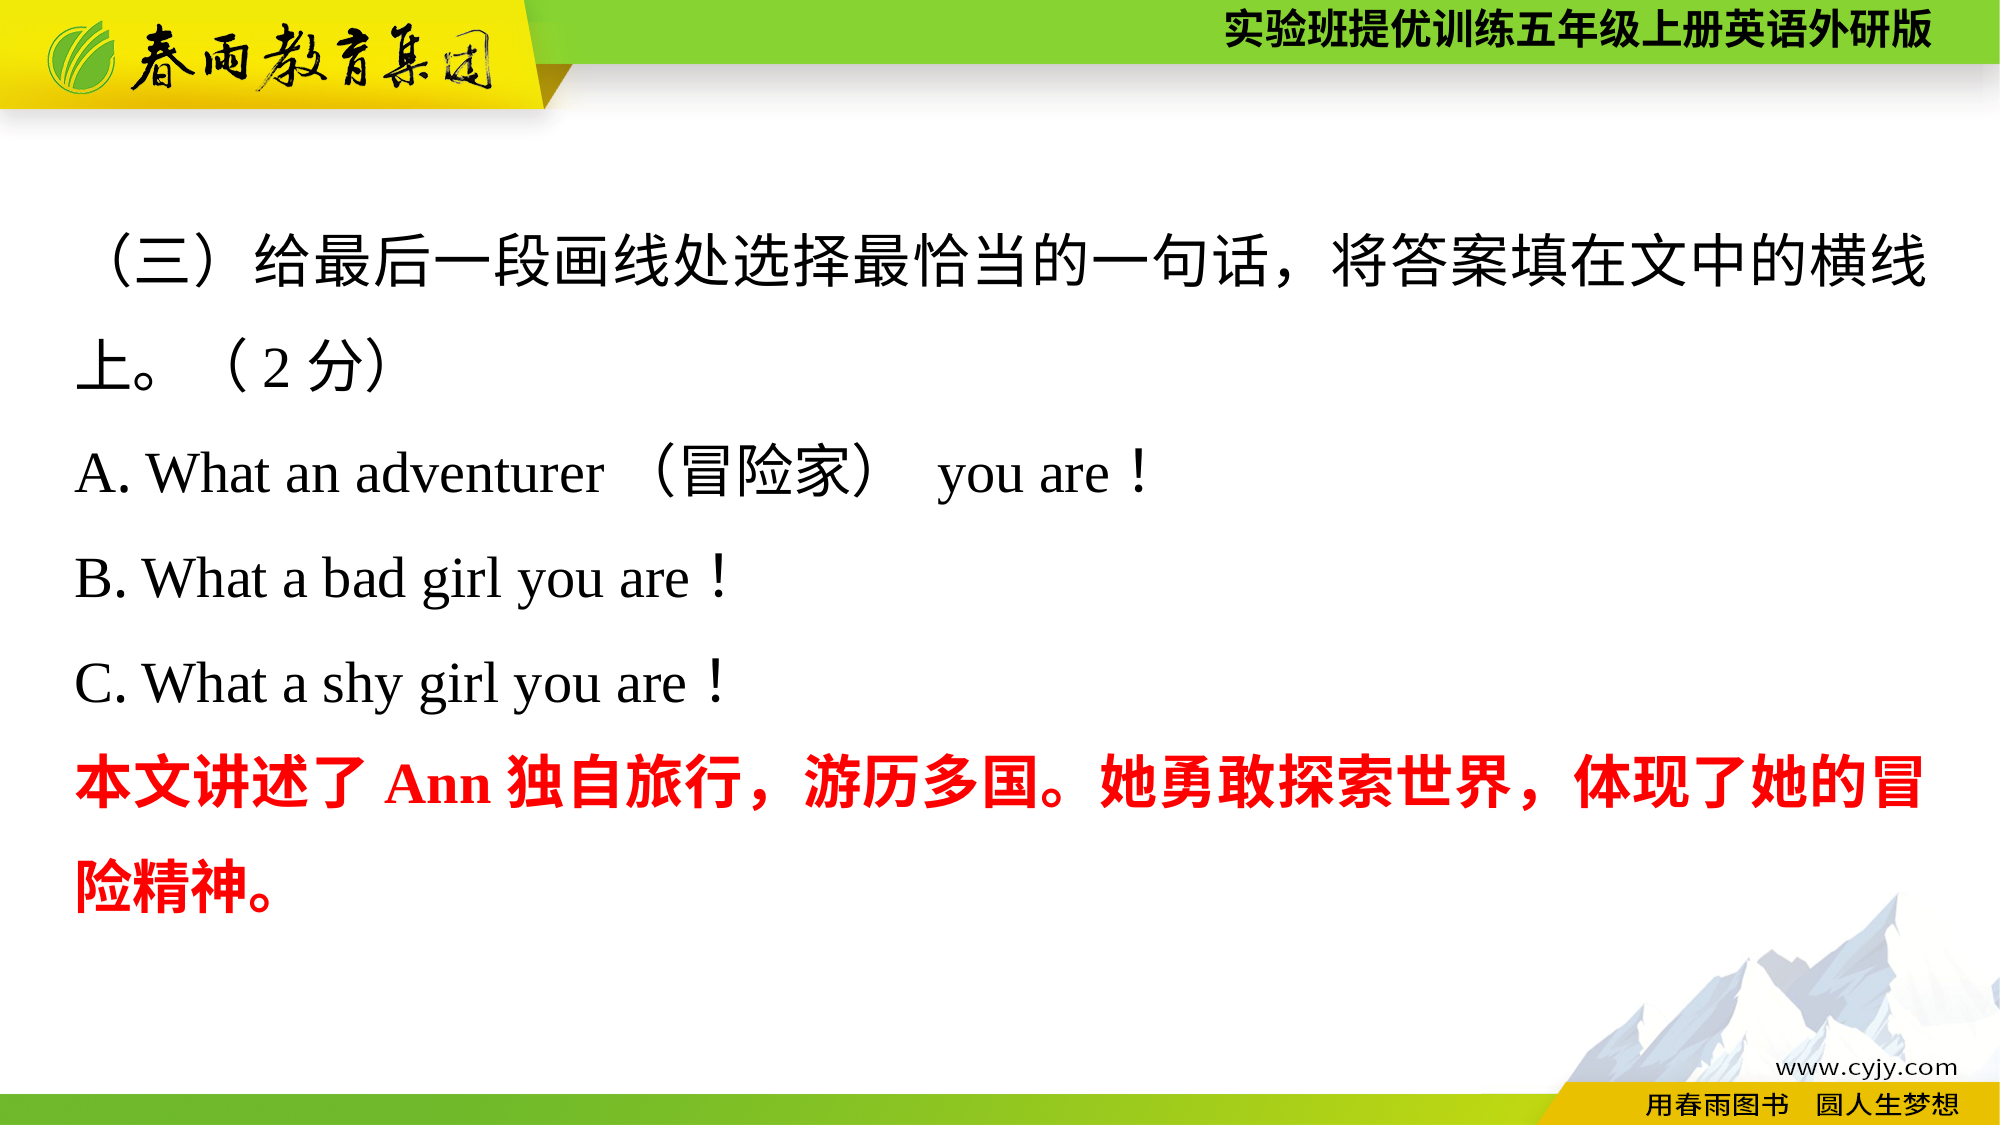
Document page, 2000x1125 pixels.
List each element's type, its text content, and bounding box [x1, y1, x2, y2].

text_box 本文讲述了Ann独自旅行，游历多国。她勇敢探索世界，体现了她的冒险精神。 [59, 702, 1944, 928]
list （三）给最后一段画线处选择最恰当的一句话，将答案填在文中的横线上。（2分） A. What an adventurer（冒险家） you are！ B. What a bad girl you are！ C. What a shy girl you are！ [59, 181, 1944, 702]
picture [0, 0, 2000, 1125]
